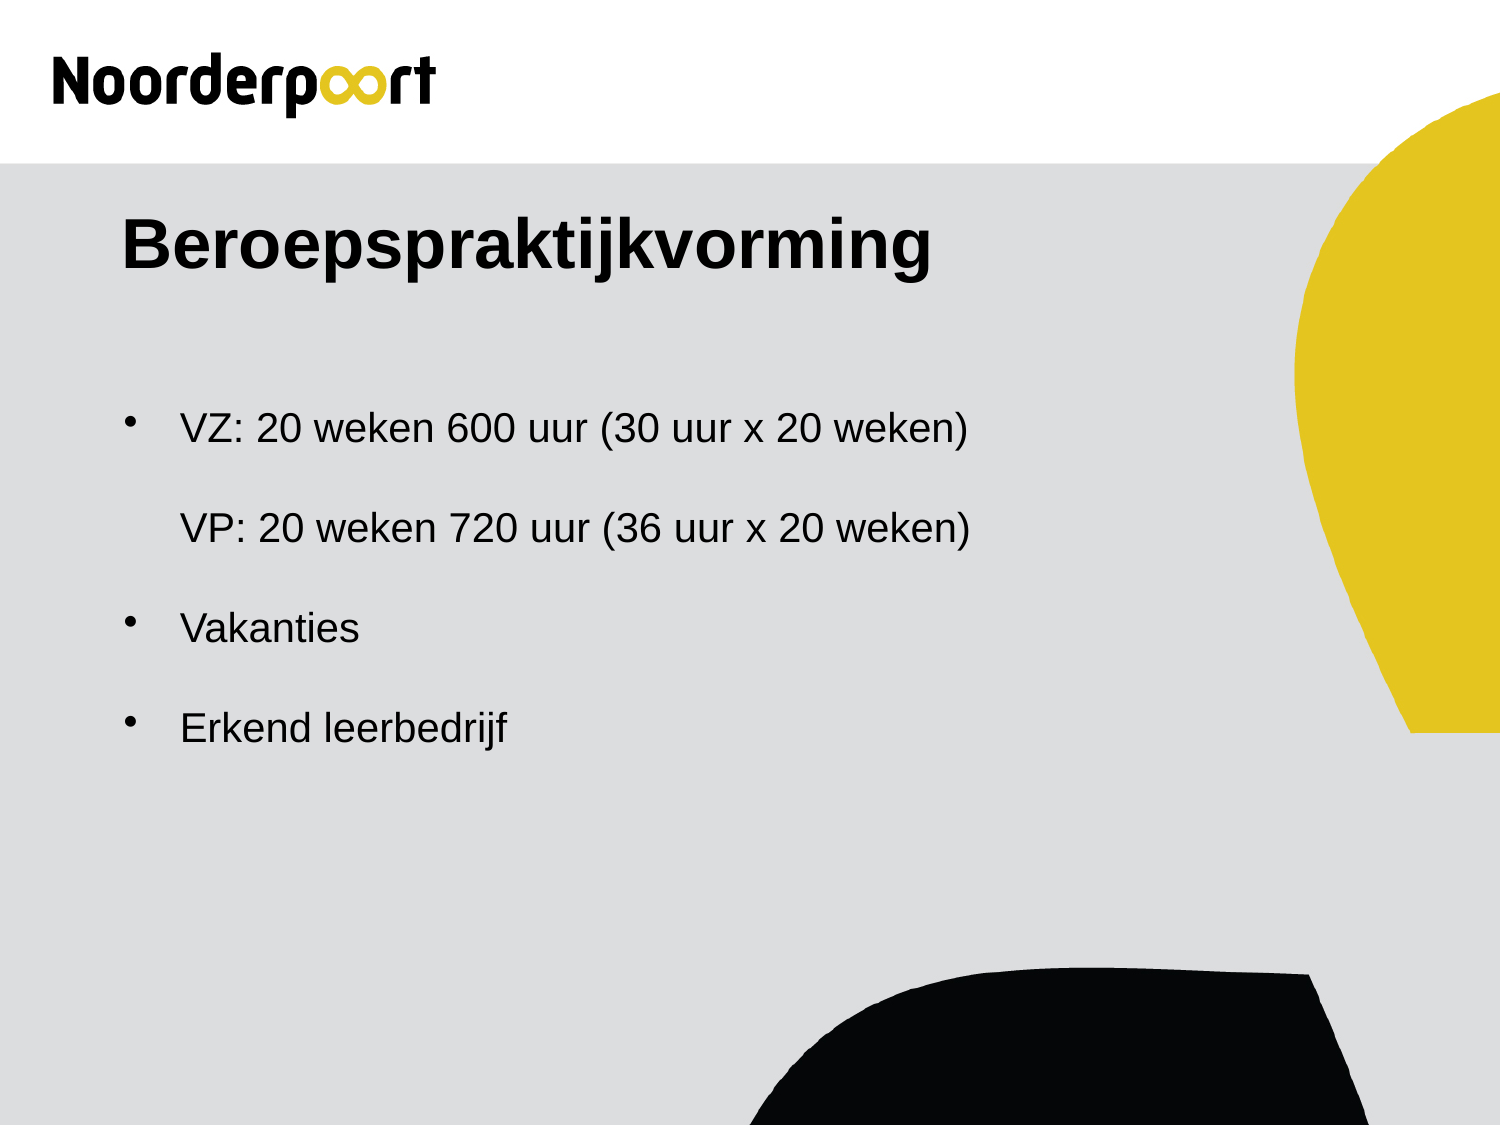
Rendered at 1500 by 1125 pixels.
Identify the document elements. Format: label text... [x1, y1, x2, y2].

list VZ: 20 weken 600 uur (30 uur x 20 weken) VP: 20 weken 720 uur (36 uur x 20 weken) Vakanties Erkend leerbedrijf [108, 343, 1292, 927]
picture [0, 0, 1500, 1125]
title Beroepspraktijkvorming [106, 187, 1290, 294]
